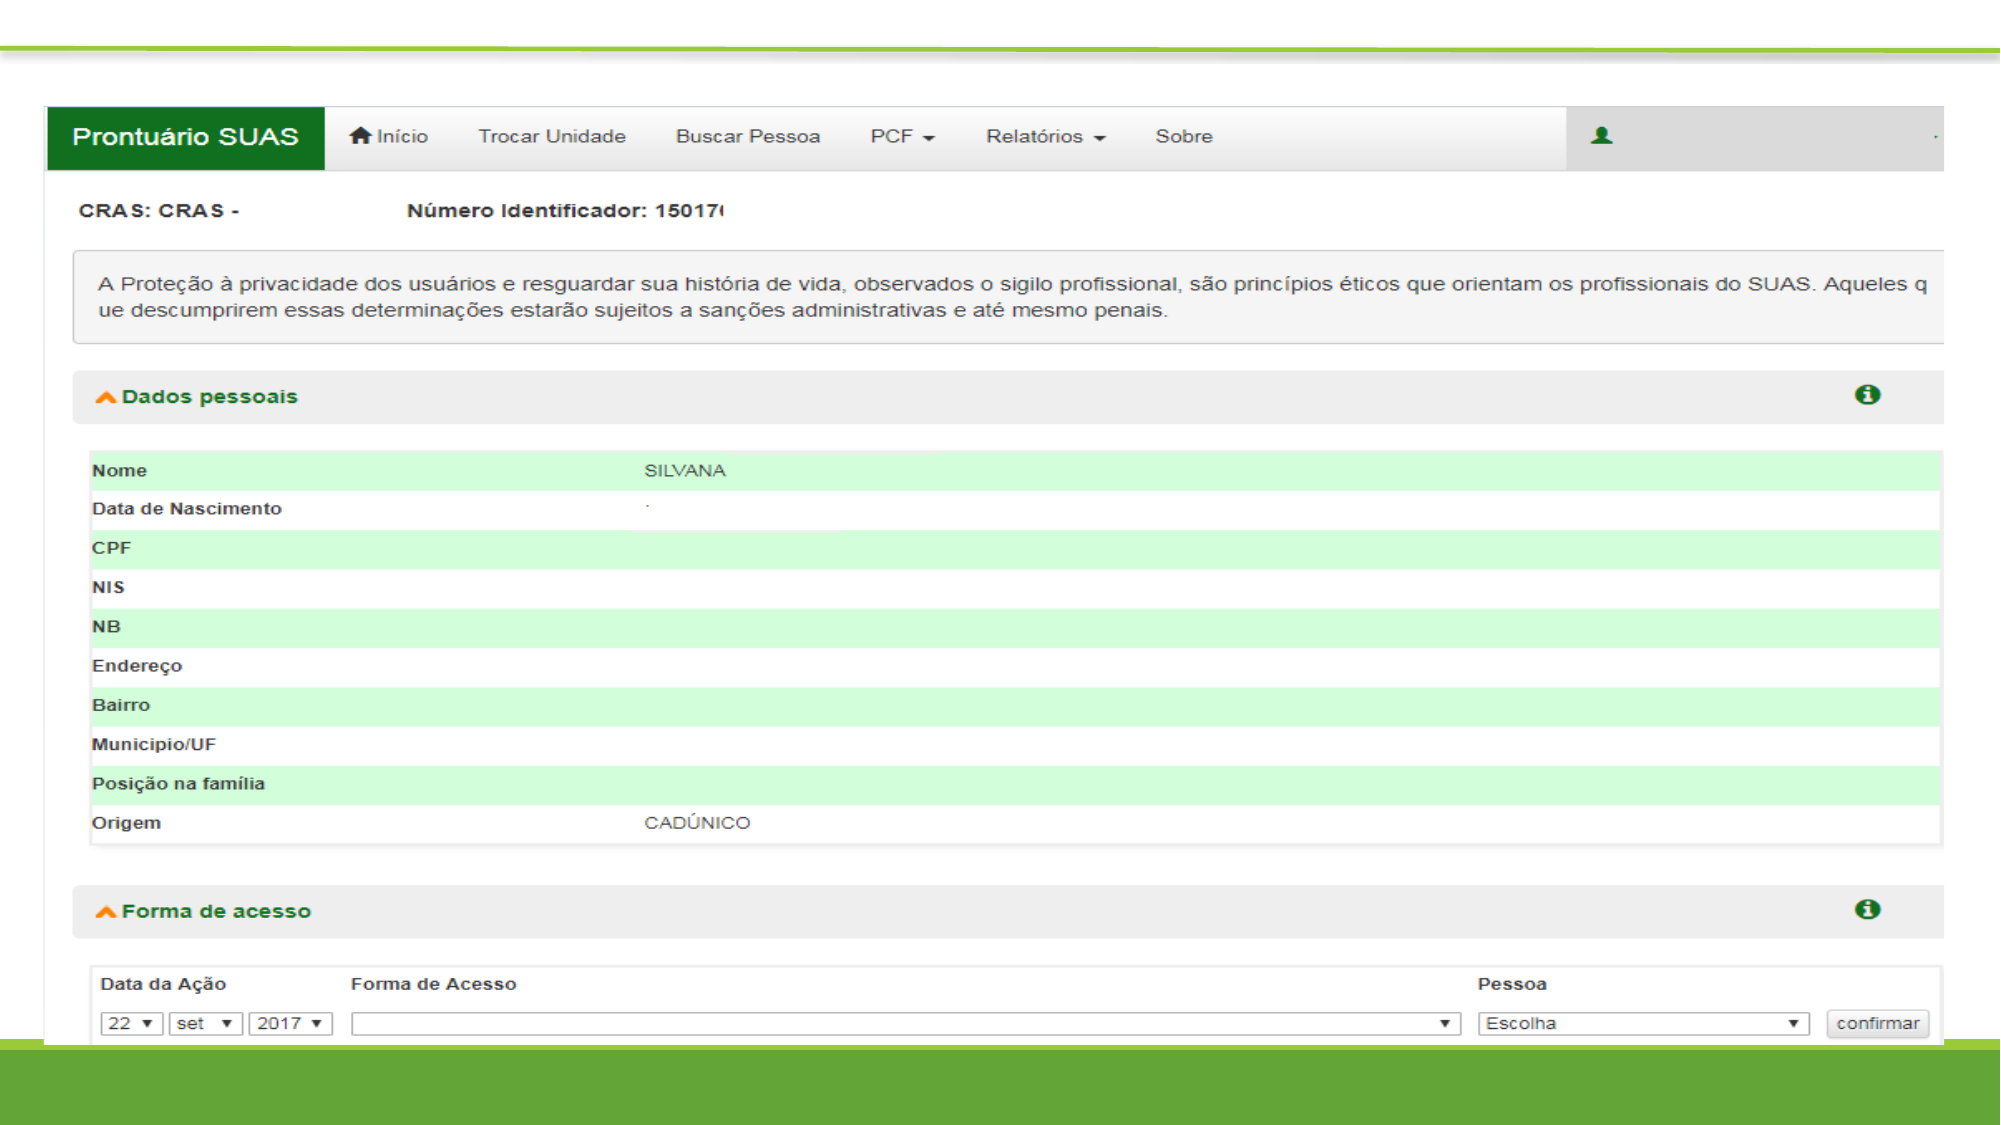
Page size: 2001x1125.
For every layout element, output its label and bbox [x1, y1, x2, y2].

text_box [43, 106, 1945, 1045]
text_box [0, 45, 2000, 54]
